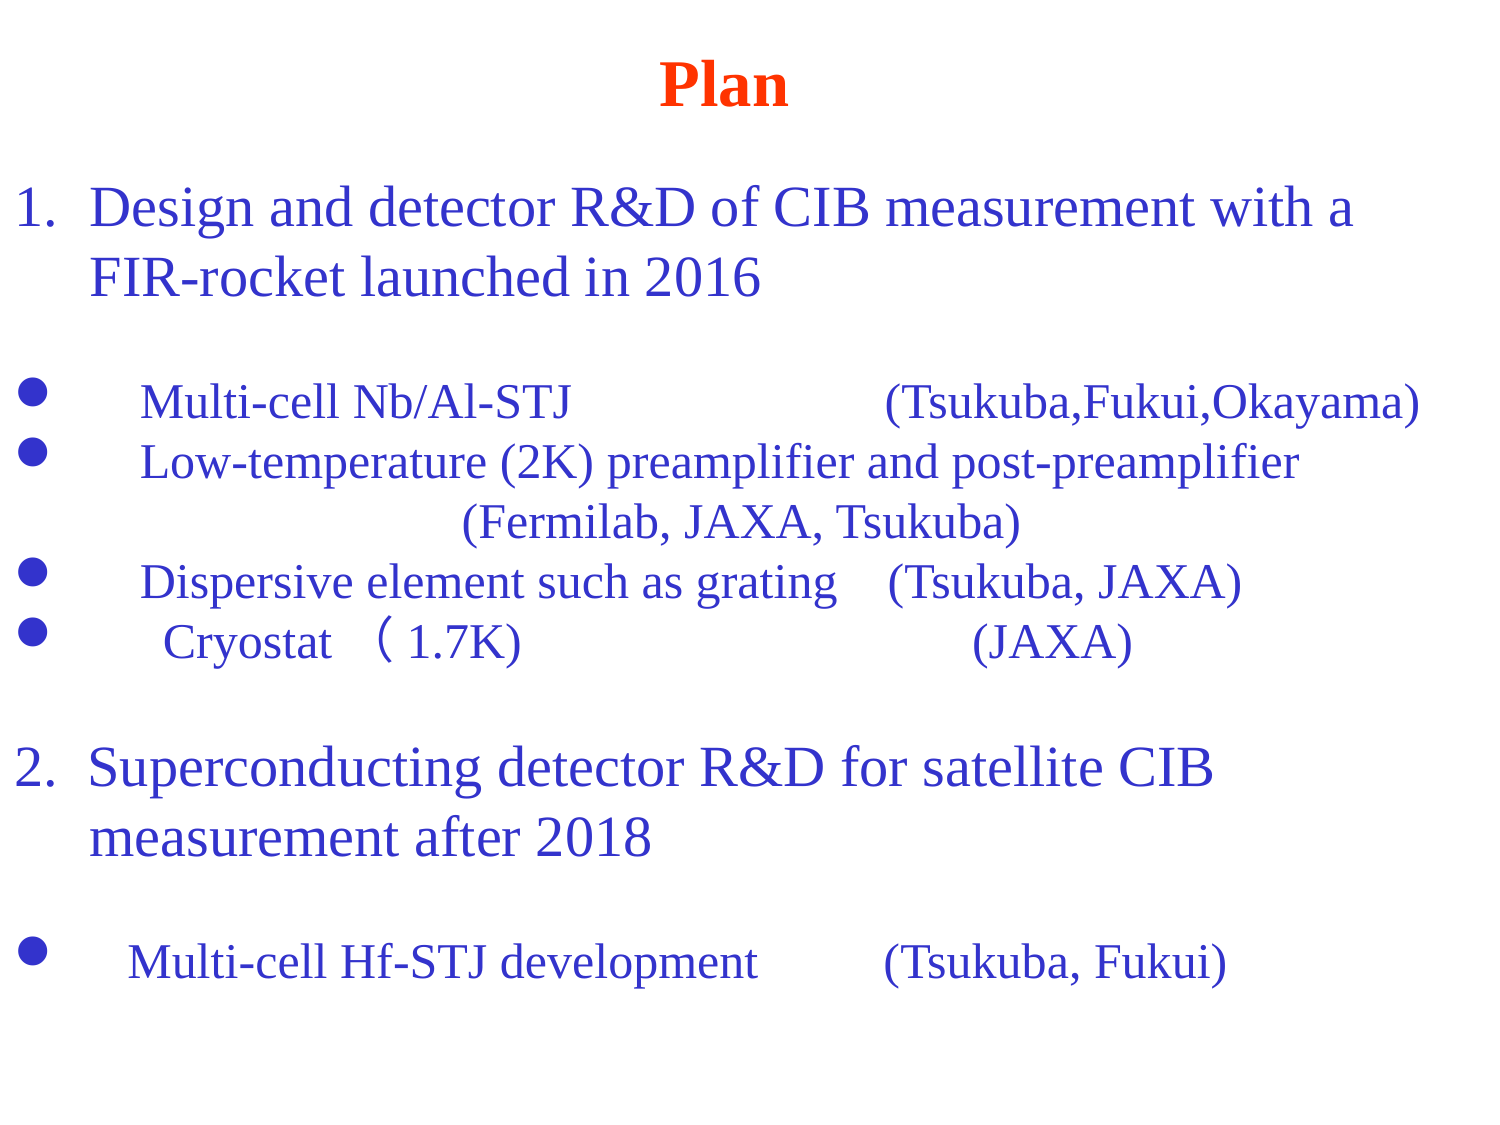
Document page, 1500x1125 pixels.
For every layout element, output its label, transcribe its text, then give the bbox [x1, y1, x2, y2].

title Plan [324, 11, 1125, 149]
text_box Design and detector R&D of CIB measurement with a FIR-rocket launched in 2016 Multi-cell Nb/Al-STJ (Tsukuba,Fukui,Okayama) Low-temperature (2K) preamplifier and post-preamplifier (Fermilab, JAXA, Tsukuba) Dispersive element such as grating (Tsukuba, JAXA) Cryostat（1.7K) (JAXA) 2. Superconducting detector R&D for satellite CIB measurement after 2018 Multi-cell Hf-STJ development (Tsukuba, Fukui) [0, 160, 1471, 1056]
